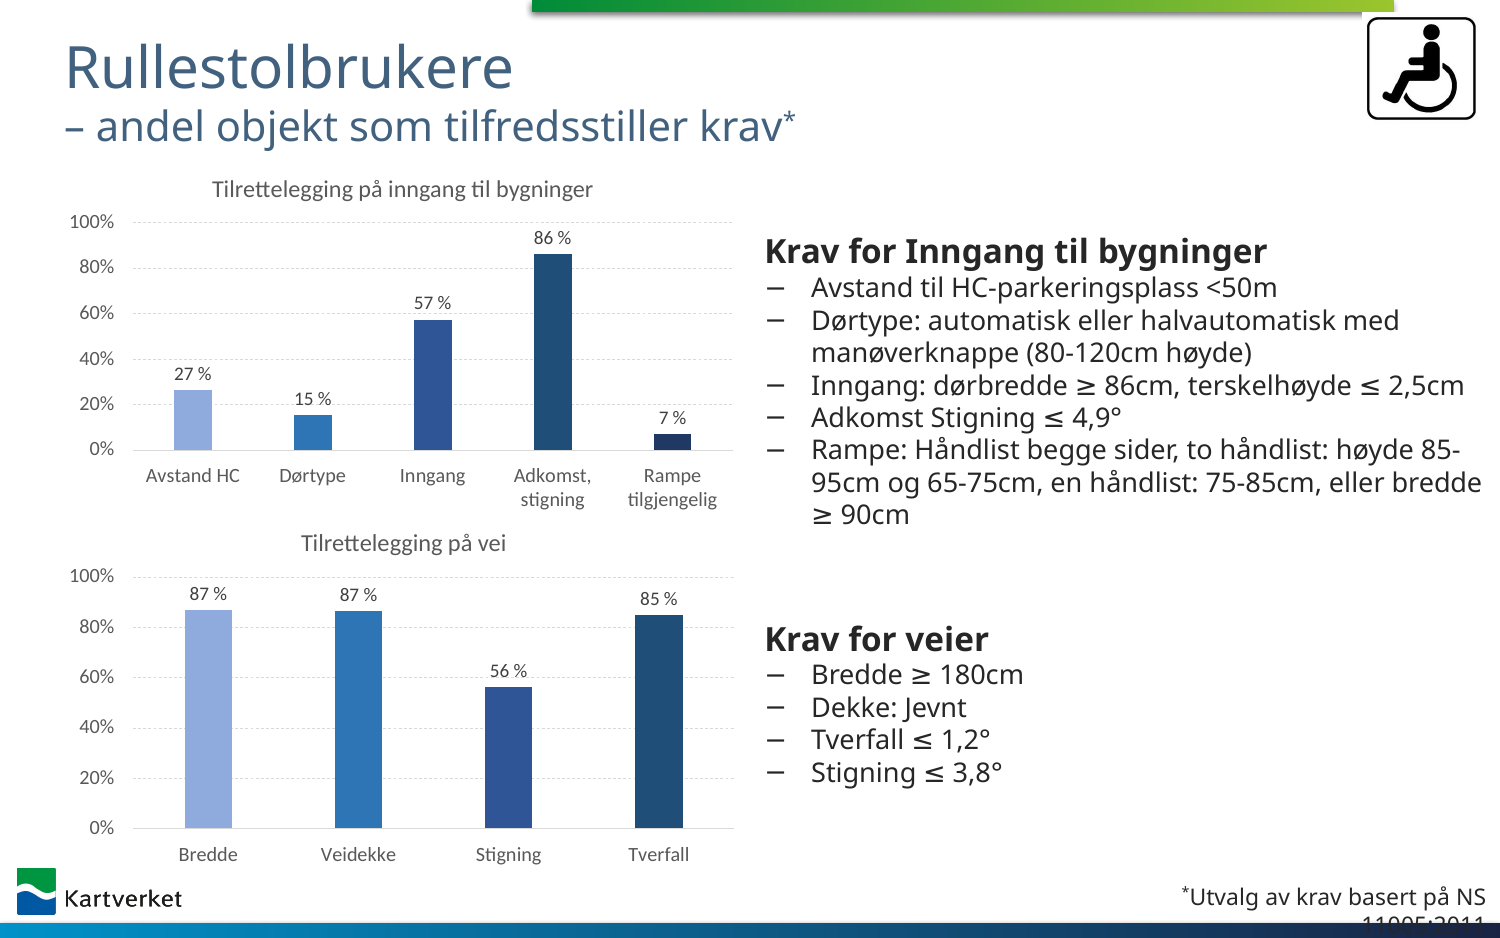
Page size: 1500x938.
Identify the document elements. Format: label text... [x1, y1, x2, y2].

picture [62, 166, 744, 519]
text_box Krav for Inngang til bygninger Avstand til HC-parkeringsplass <50m Dørtype: automatisk eller halvautomatisk med manøverknappe (80-120cm høyde) Inngang: dørbredde ≥ 86cm, terskelhøyde ≤ 2,5cm Adkomst Stigning ≤ 4,9° Rampe: Håndlist begge sider, to håndlist: høyde 85-95cm og 65-75cm, en håndlist: 75-85cm, eller bredde ≥ 90cm [749, 223, 1500, 538]
text_box Rullestolbrukere – andel objekt som tilfredsstiller krav* [49, 25, 1431, 158]
picture [62, 520, 746, 874]
picture [1362, 12, 1481, 126]
text_box Krav for veier Bredde ≥ 180cm Dekke: Jevnt Tverfall ≤ 1,2° Stigning ≤ 3,8° [749, 610, 1500, 795]
text_box *Utvalg av krav basert på NS 11005:2011 [1068, 873, 1500, 938]
